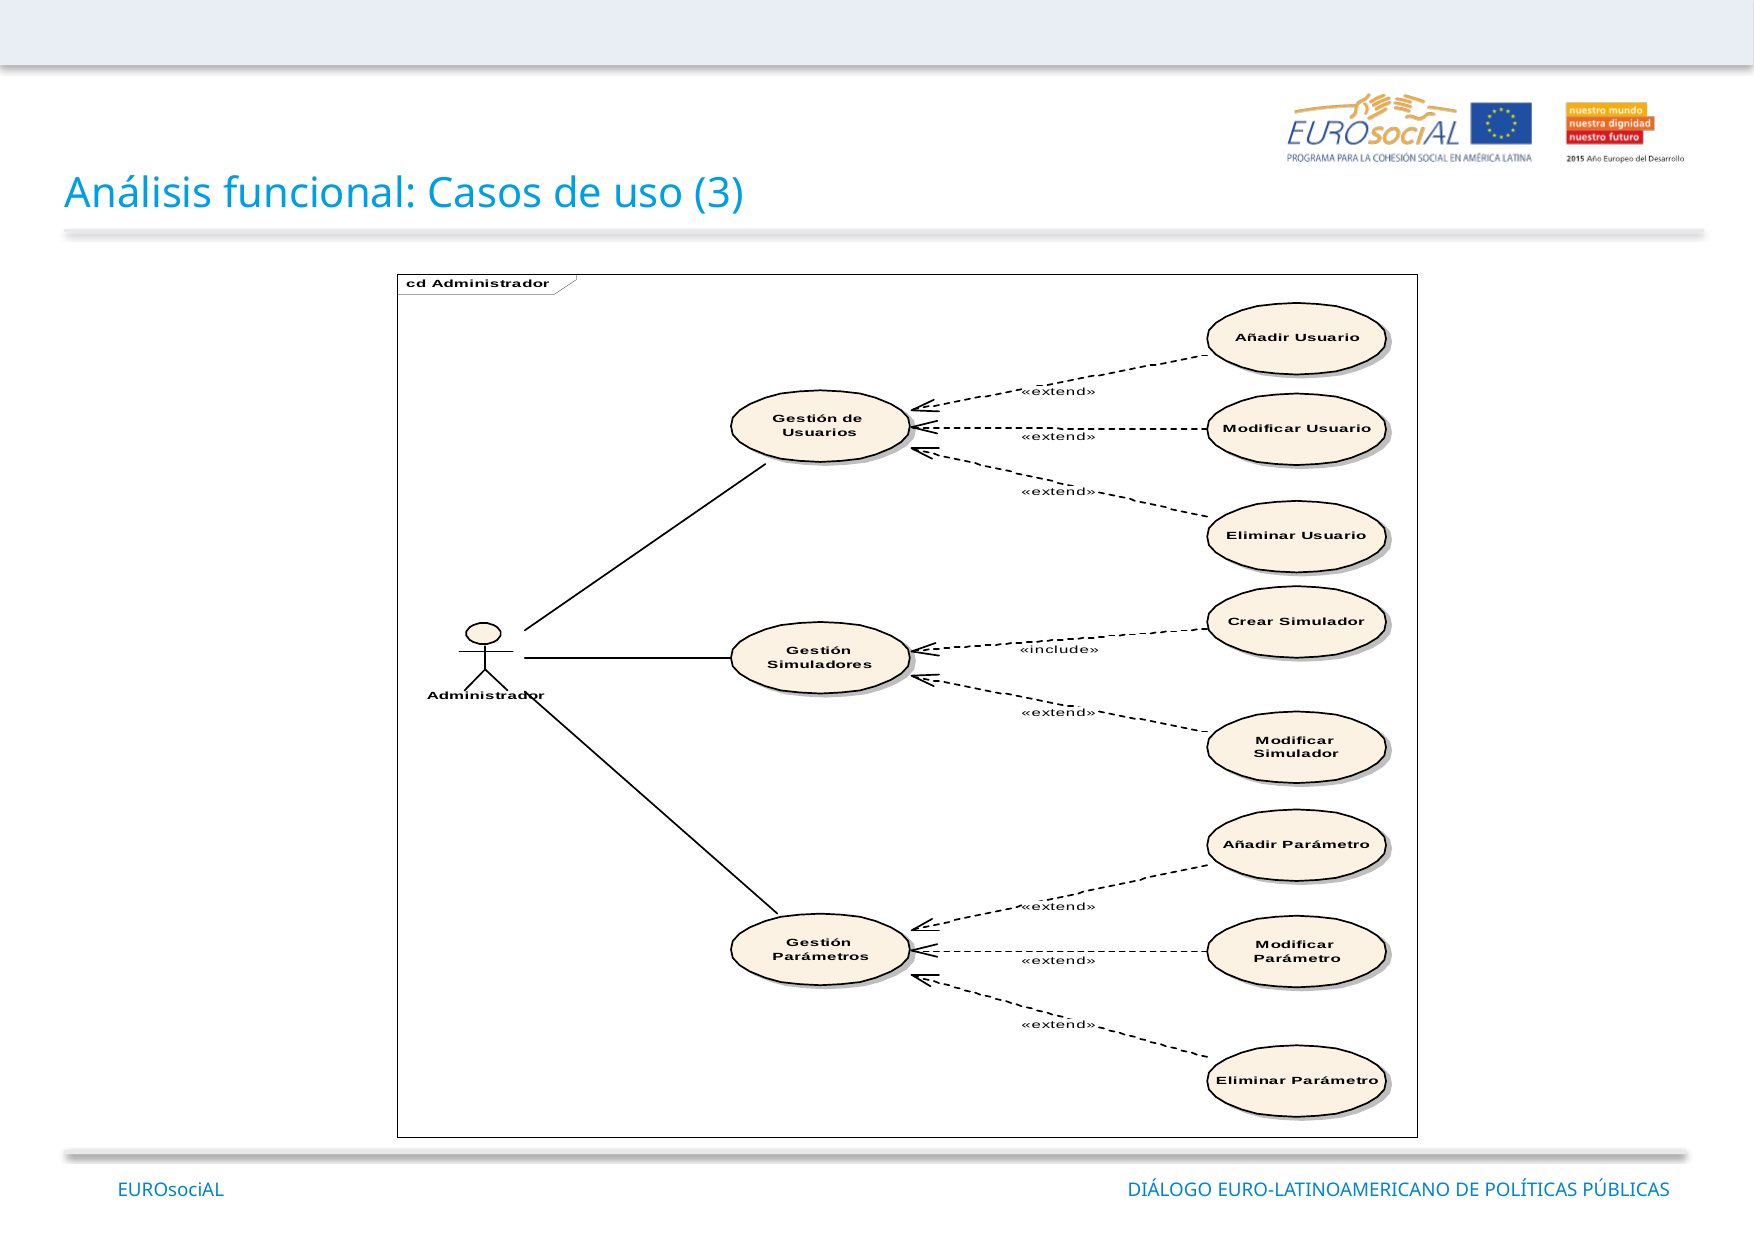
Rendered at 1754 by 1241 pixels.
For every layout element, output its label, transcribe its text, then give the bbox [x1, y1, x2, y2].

text_box Análisis funcional: Casos de uso (3) [49, 158, 1628, 233]
picture [1278, 88, 1692, 173]
picture [392, 271, 1423, 1141]
